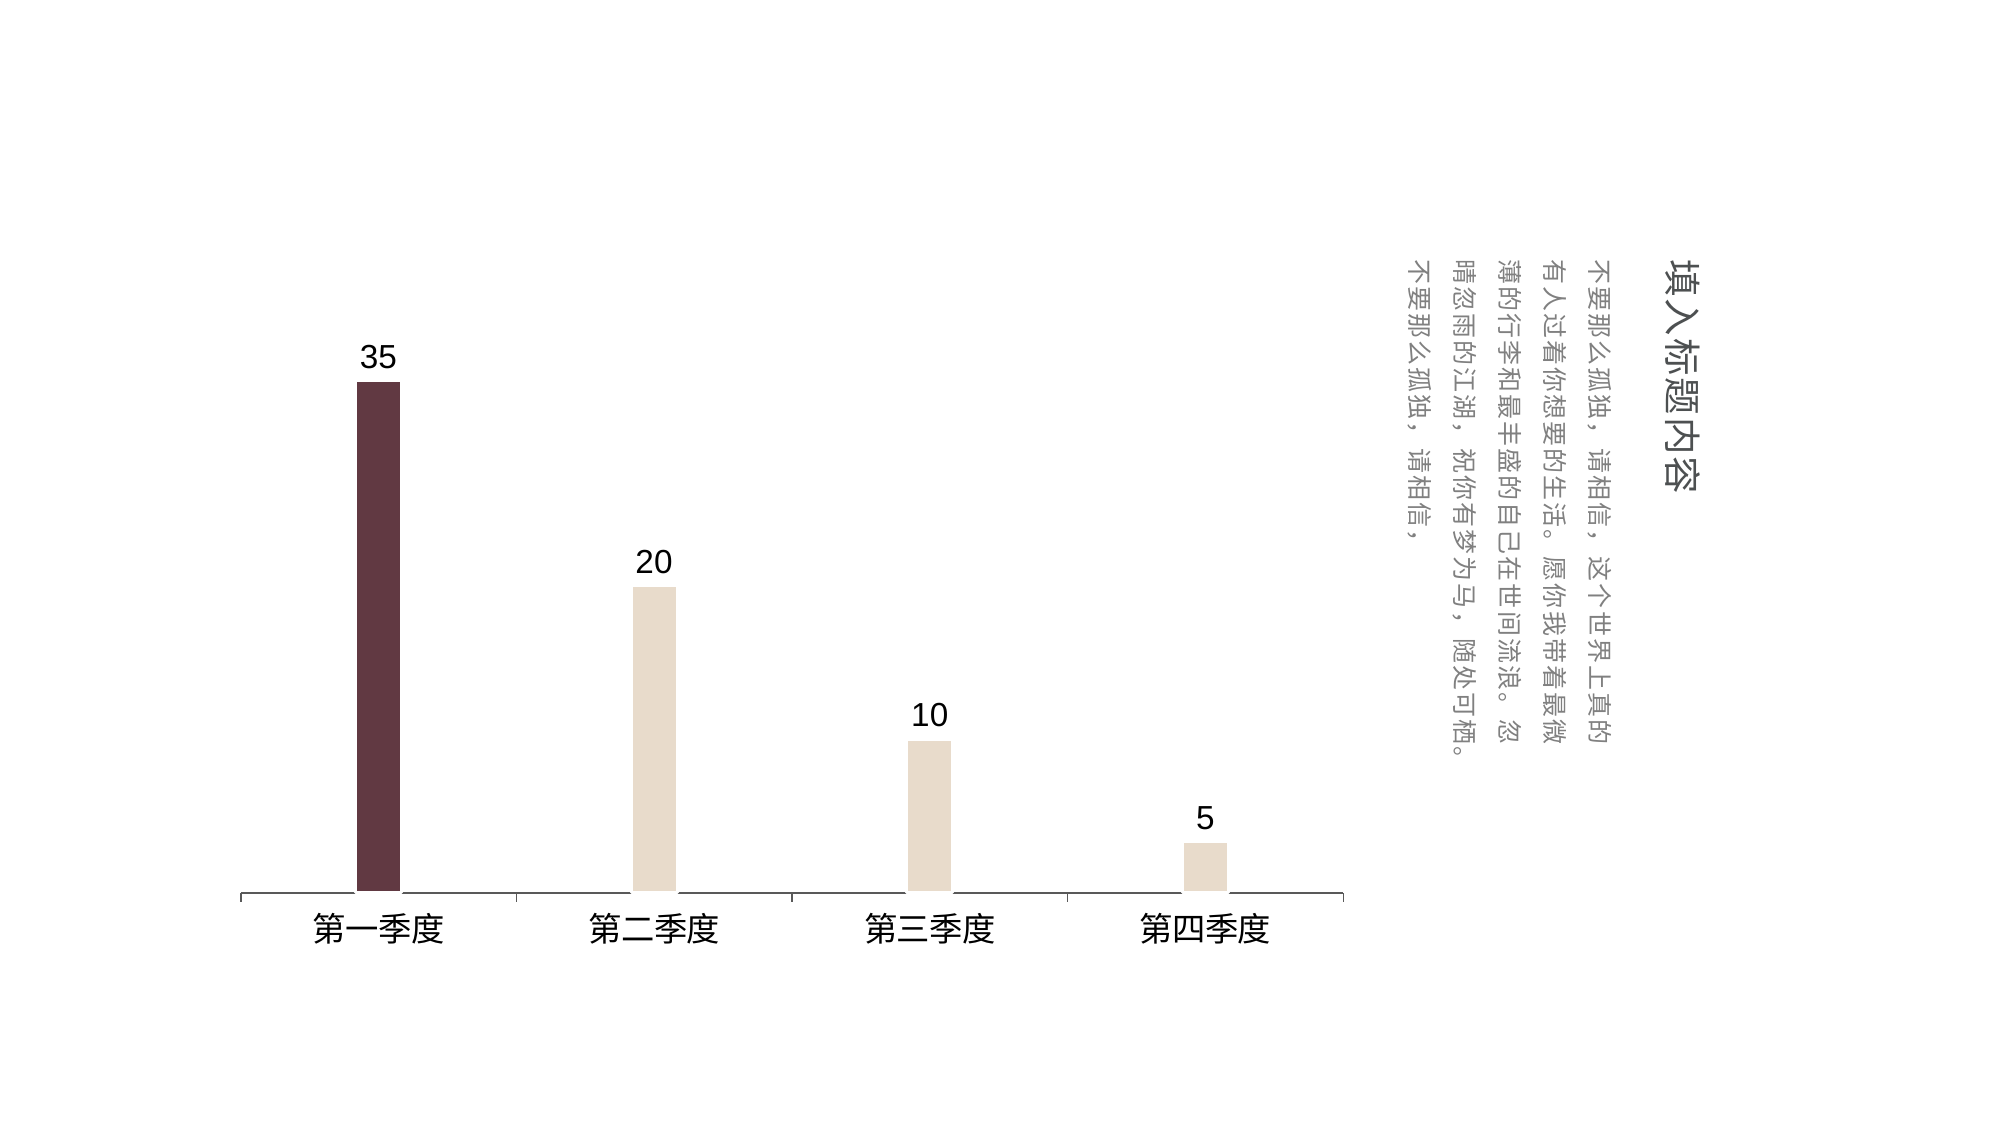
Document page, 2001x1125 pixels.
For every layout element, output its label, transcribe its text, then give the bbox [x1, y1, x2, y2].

text_box 不要那么孤独，请相信，这个世界上真的有人过着你想要的生活。愿你我带着最微薄的行李和最丰盛的自己在世间流浪。忽晴忽雨的江湖，祝你有梦为马，随处可栖。不要那么孤独，请相信， [1380, 244, 1638, 776]
text_box 填入标题内容 [1637, 244, 1727, 553]
chart [224, 248, 1360, 995]
